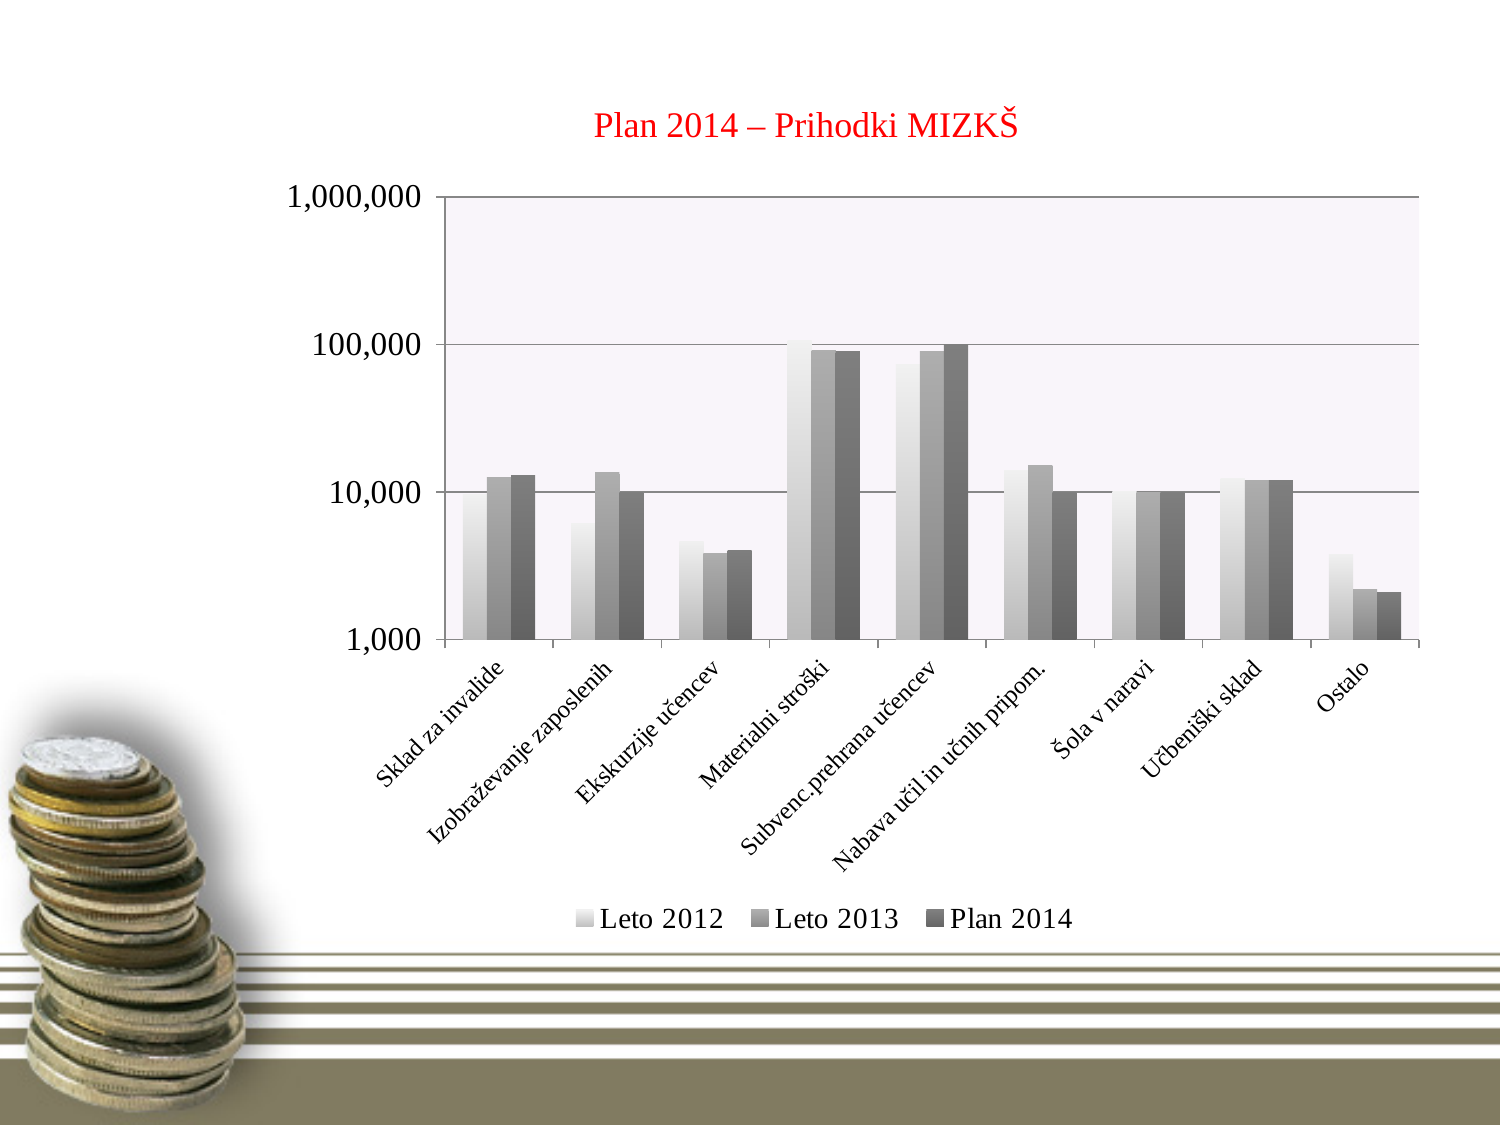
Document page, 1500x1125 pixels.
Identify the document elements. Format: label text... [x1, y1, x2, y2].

title Plan 2014 – Prihodki MIZKŠ [234, 93, 1388, 174]
picture [0, 0, 1500, 1125]
chart [187, 175, 1430, 950]
